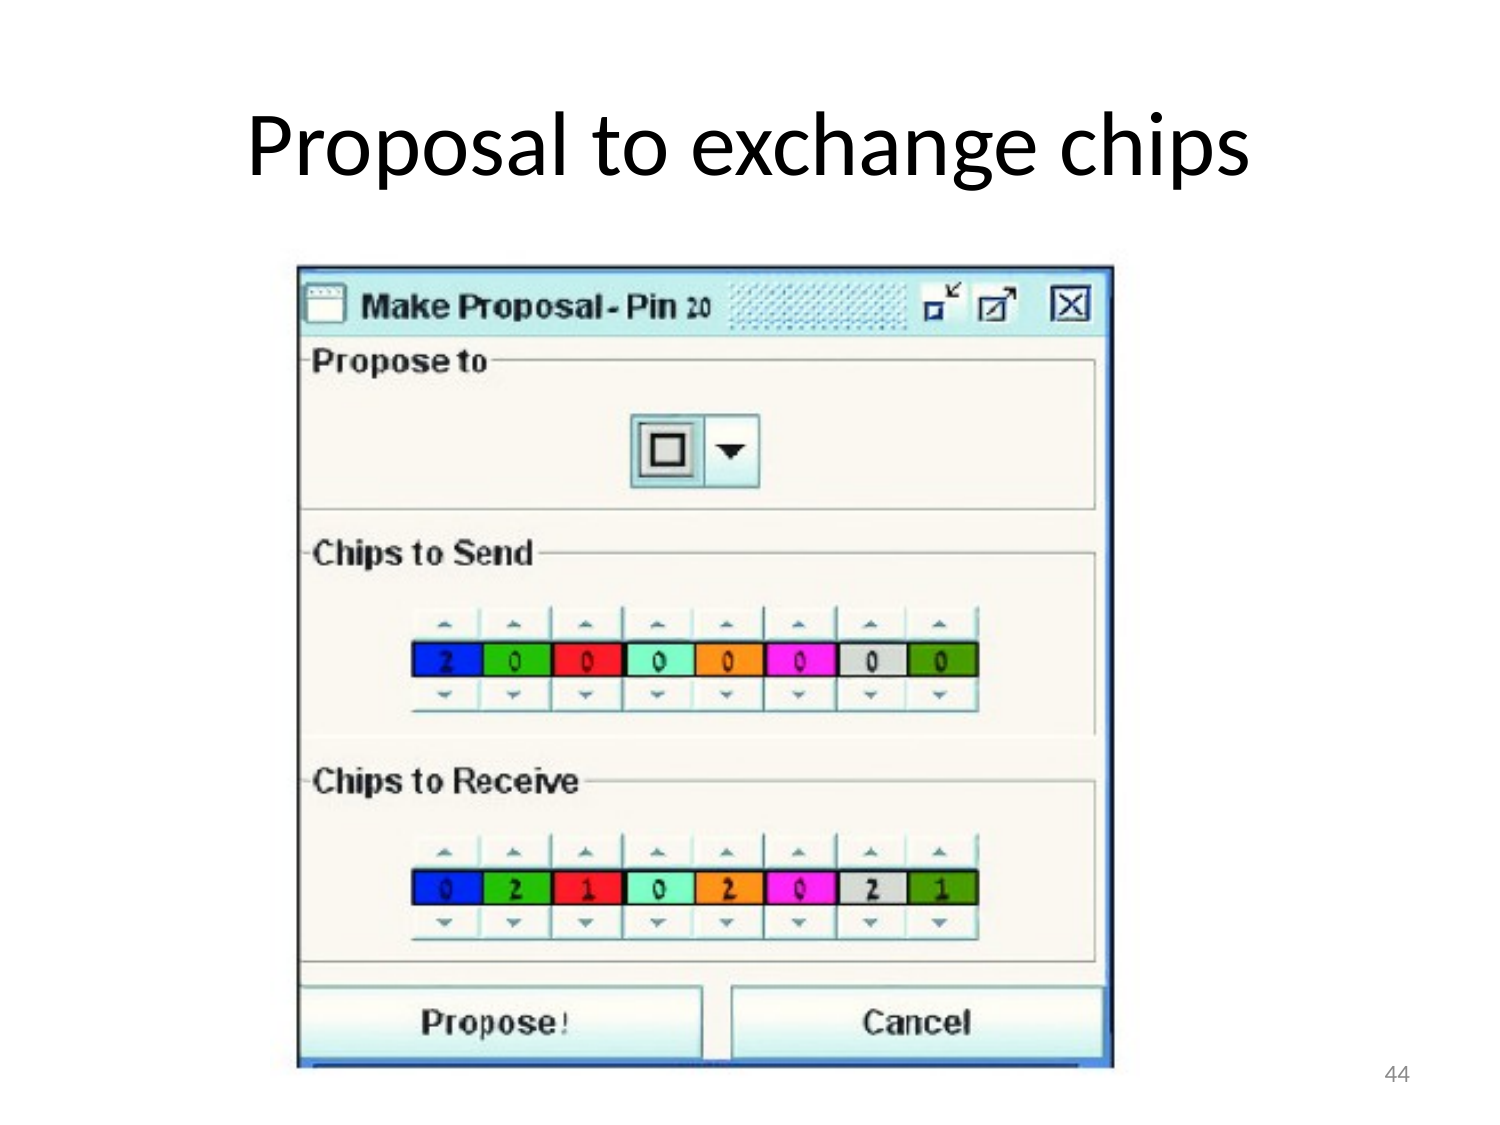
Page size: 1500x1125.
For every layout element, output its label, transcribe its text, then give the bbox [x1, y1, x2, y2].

picture [269, 232, 1141, 1096]
slide_number 44 [1142, 1042, 1425, 1103]
text_box Proposal to exchange chips [75, 45, 1425, 233]
